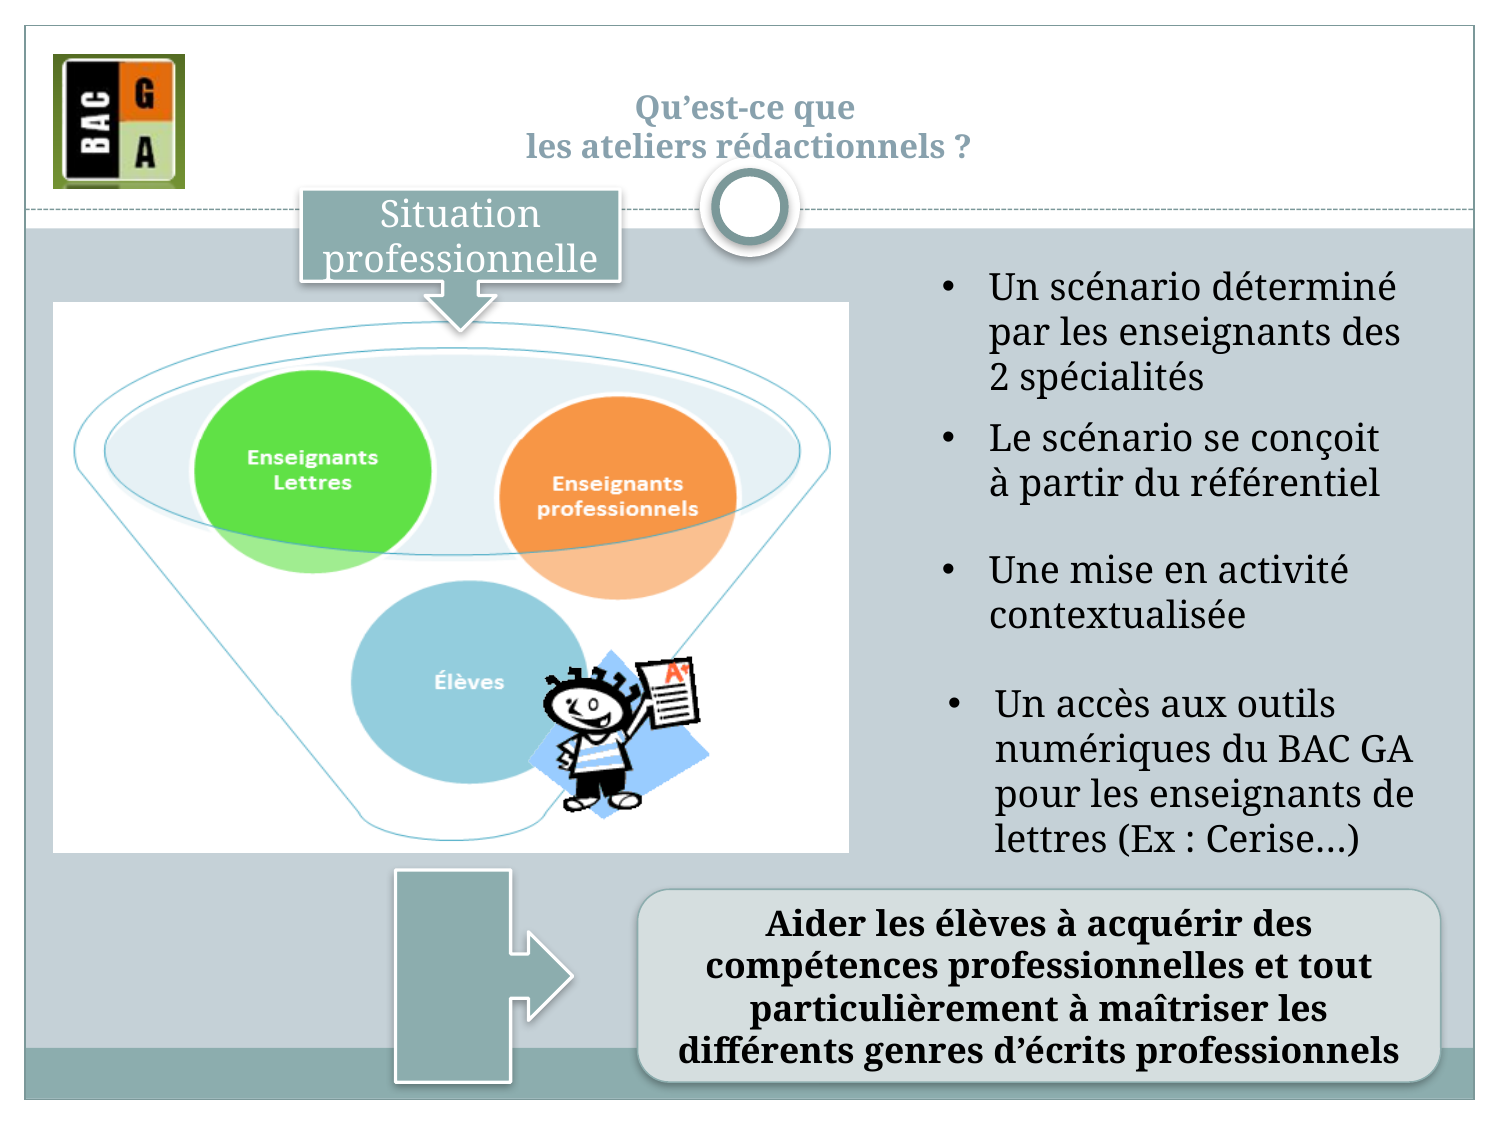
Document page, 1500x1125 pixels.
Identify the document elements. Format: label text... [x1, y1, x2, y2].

text_box [393, 868, 574, 1084]
text_box Le scénario se conçoit à partir du référentiel [927, 406, 1424, 512]
text_box Un scénario déterminé par les enseignants des 2 spécialités [927, 255, 1424, 405]
text_box Aider les élèves à acquérir des compétences professionnelles et tout particulièrement à maîtriser les différents genres d’écrits professionnels [636, 888, 1442, 1083]
text_box Situation professionnelle [299, 187, 622, 299]
text_box Un accès aux outils numériques du BAC GA pour les enseignants de lettres (Ex : Cerise…) [933, 673, 1441, 868]
picture [52, 302, 850, 853]
picture [52, 54, 185, 190]
text_box Une mise en activité contextualisée [927, 538, 1447, 644]
title Qu’est-ce que les ateliers rédactionnels ? [49, 37, 1450, 173]
